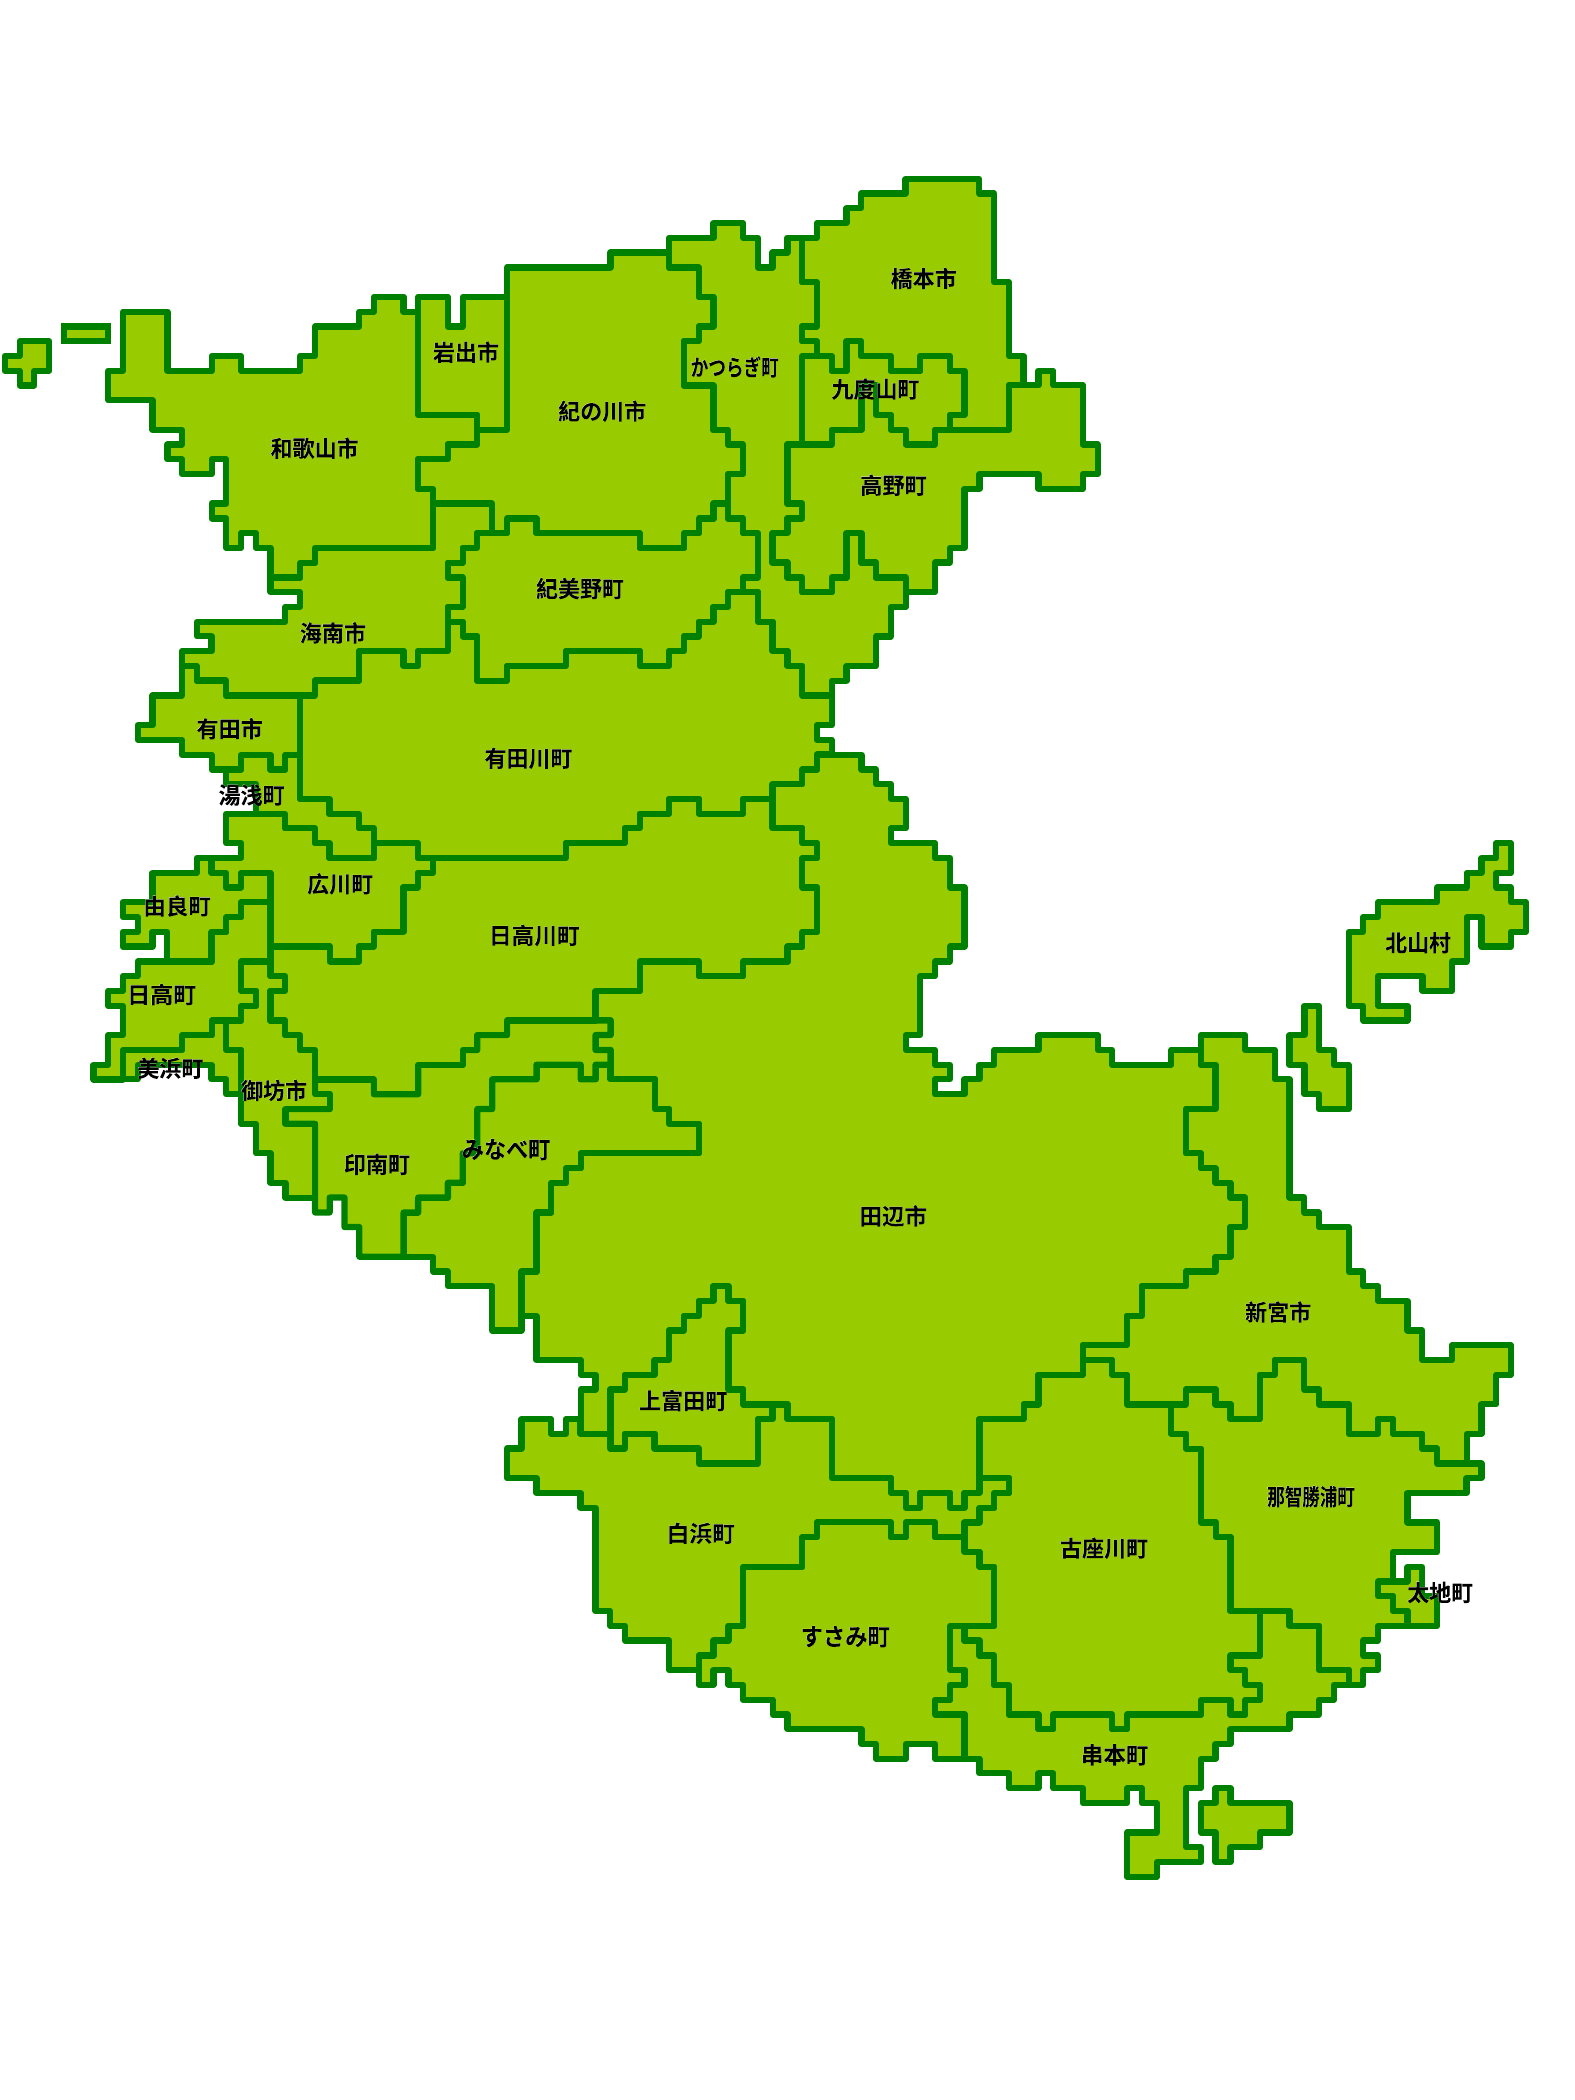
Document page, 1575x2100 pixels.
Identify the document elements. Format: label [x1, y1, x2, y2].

text_box [491, 924, 580, 947]
text_box [1267, 1485, 1355, 1508]
text_box [344, 1153, 410, 1176]
text_box [890, 267, 957, 290]
text_box [668, 1522, 735, 1545]
text_box [558, 399, 646, 423]
text_box [536, 577, 624, 600]
text_box [691, 355, 779, 378]
text_box [299, 621, 366, 644]
text_box [196, 717, 263, 740]
text_box [137, 1056, 204, 1080]
text_box [432, 340, 499, 364]
text_box [484, 747, 573, 770]
text_box [1385, 931, 1451, 954]
text_box [462, 1138, 550, 1161]
text_box [831, 377, 919, 401]
text_box [145, 894, 211, 918]
text_box [4, 178, 1527, 1877]
text_box [270, 436, 359, 460]
text_box [639, 1389, 728, 1412]
text_box [1244, 1300, 1311, 1324]
text_box [218, 783, 285, 807]
text_box [1082, 1743, 1149, 1767]
text_box [1060, 1536, 1148, 1560]
text_box [860, 1204, 927, 1227]
text_box [130, 983, 196, 1006]
text_box [240, 1079, 307, 1102]
text_box [802, 1625, 890, 1648]
text_box [1407, 1581, 1473, 1604]
text_box [307, 872, 373, 895]
text_box [860, 473, 927, 497]
